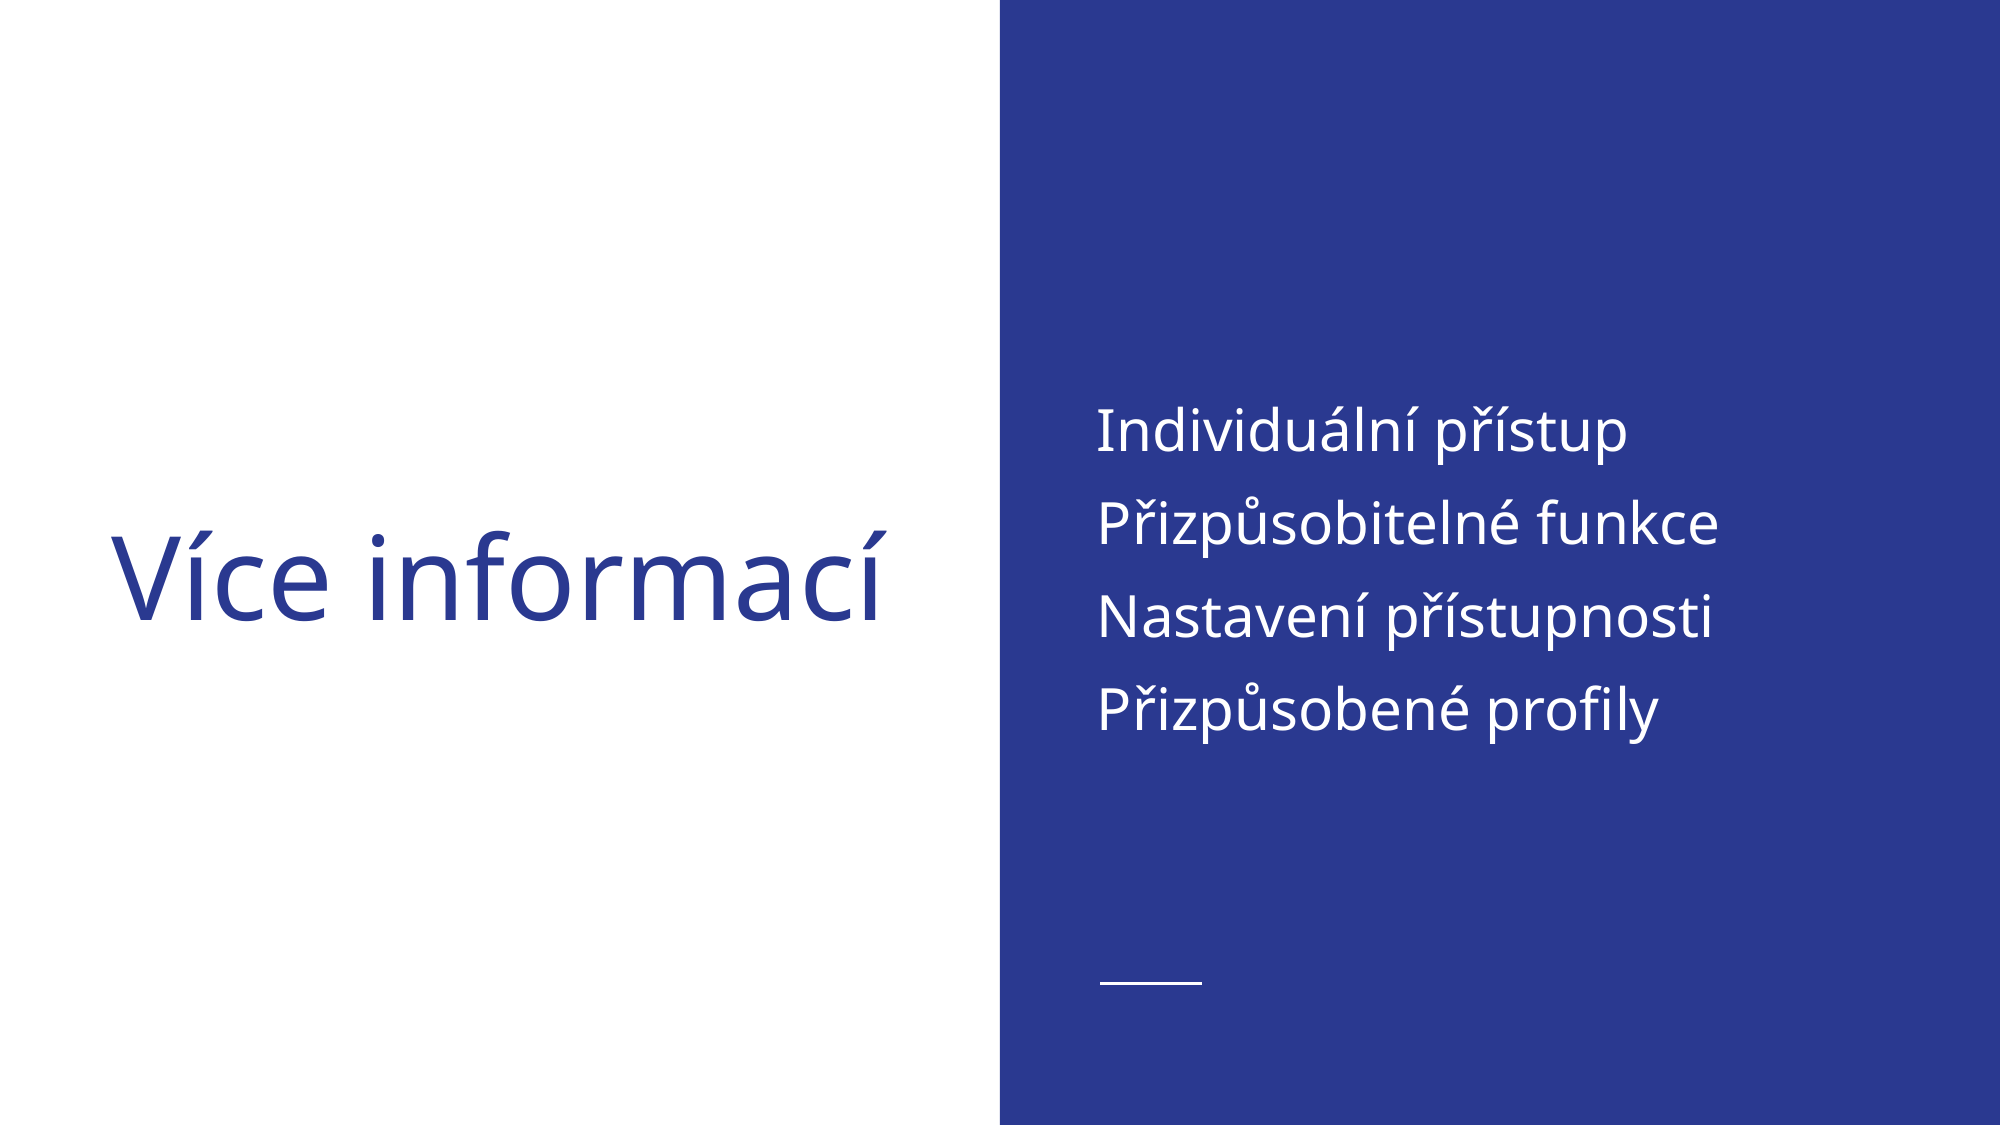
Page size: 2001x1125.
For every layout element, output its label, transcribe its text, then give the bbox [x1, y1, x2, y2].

list Individuální přístup Přizpůsobitelné funkce Nastavení přístupnosti Přizpůsobené profily [1081, 158, 1922, 967]
title Více informací [56, 473, 942, 652]
